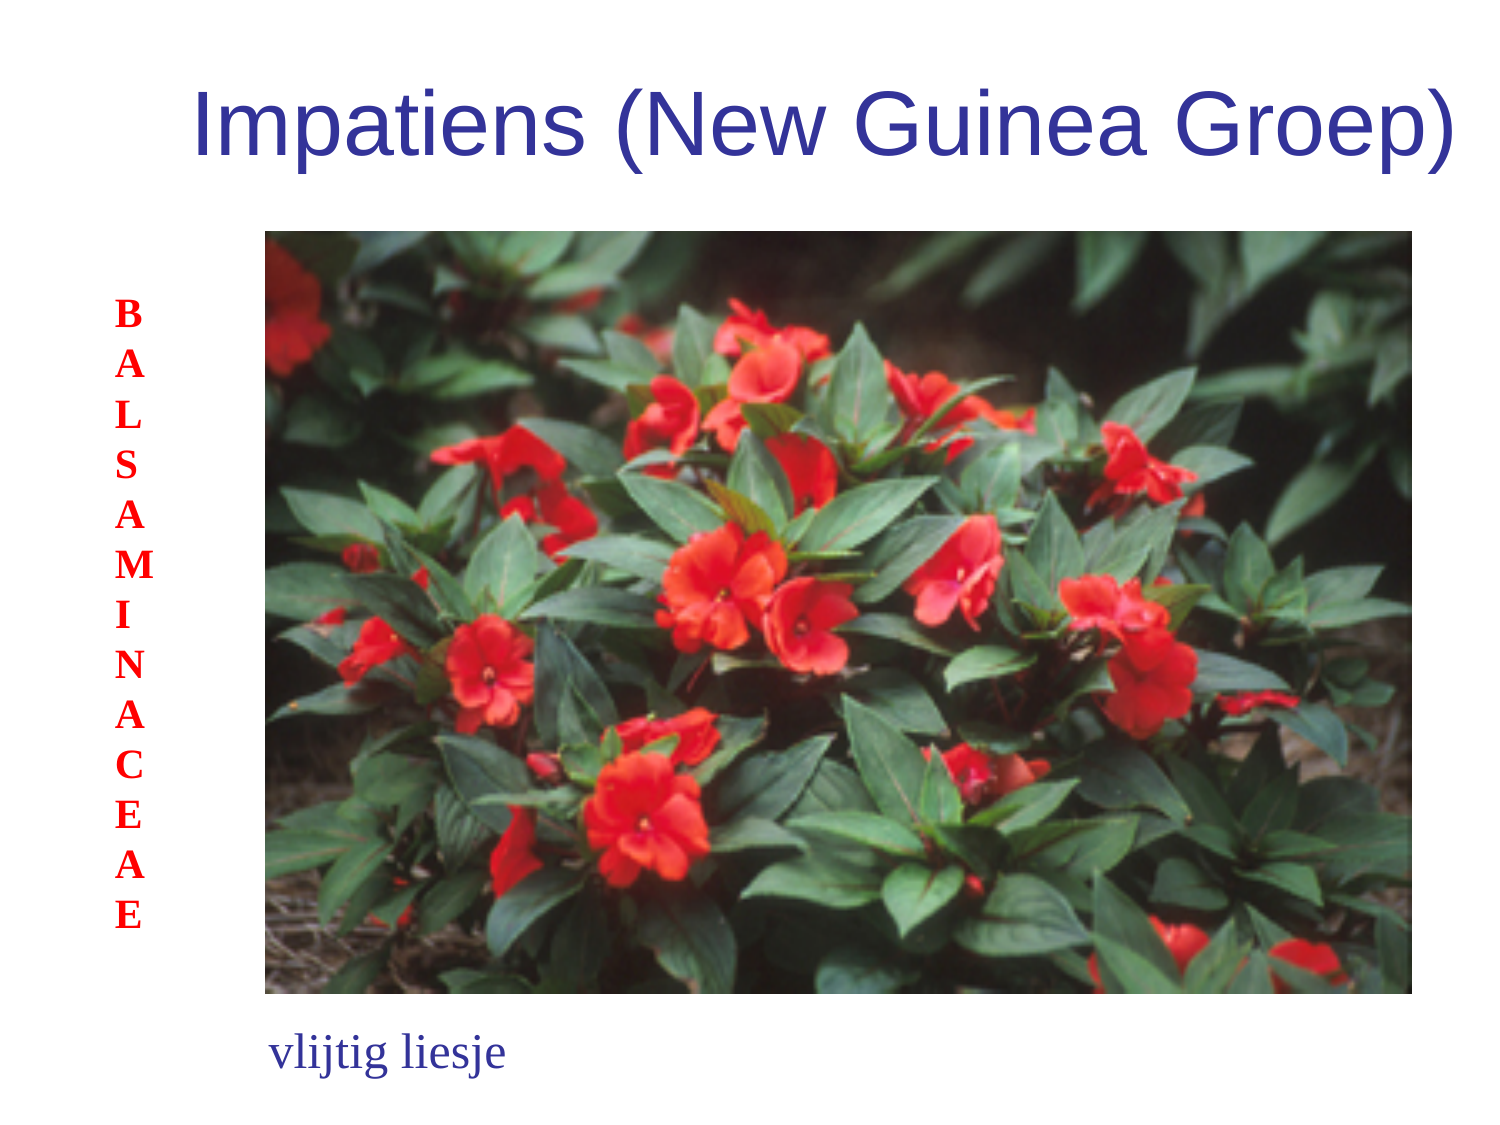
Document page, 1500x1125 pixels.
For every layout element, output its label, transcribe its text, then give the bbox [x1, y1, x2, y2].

title Impatiens (New Guinea Groep) [100, 24, 1475, 213]
text_box vlijtig liesje [253, 1011, 1317, 1087]
text_box BALSAMINACEAE [100, 278, 163, 944]
picture [265, 231, 1412, 995]
